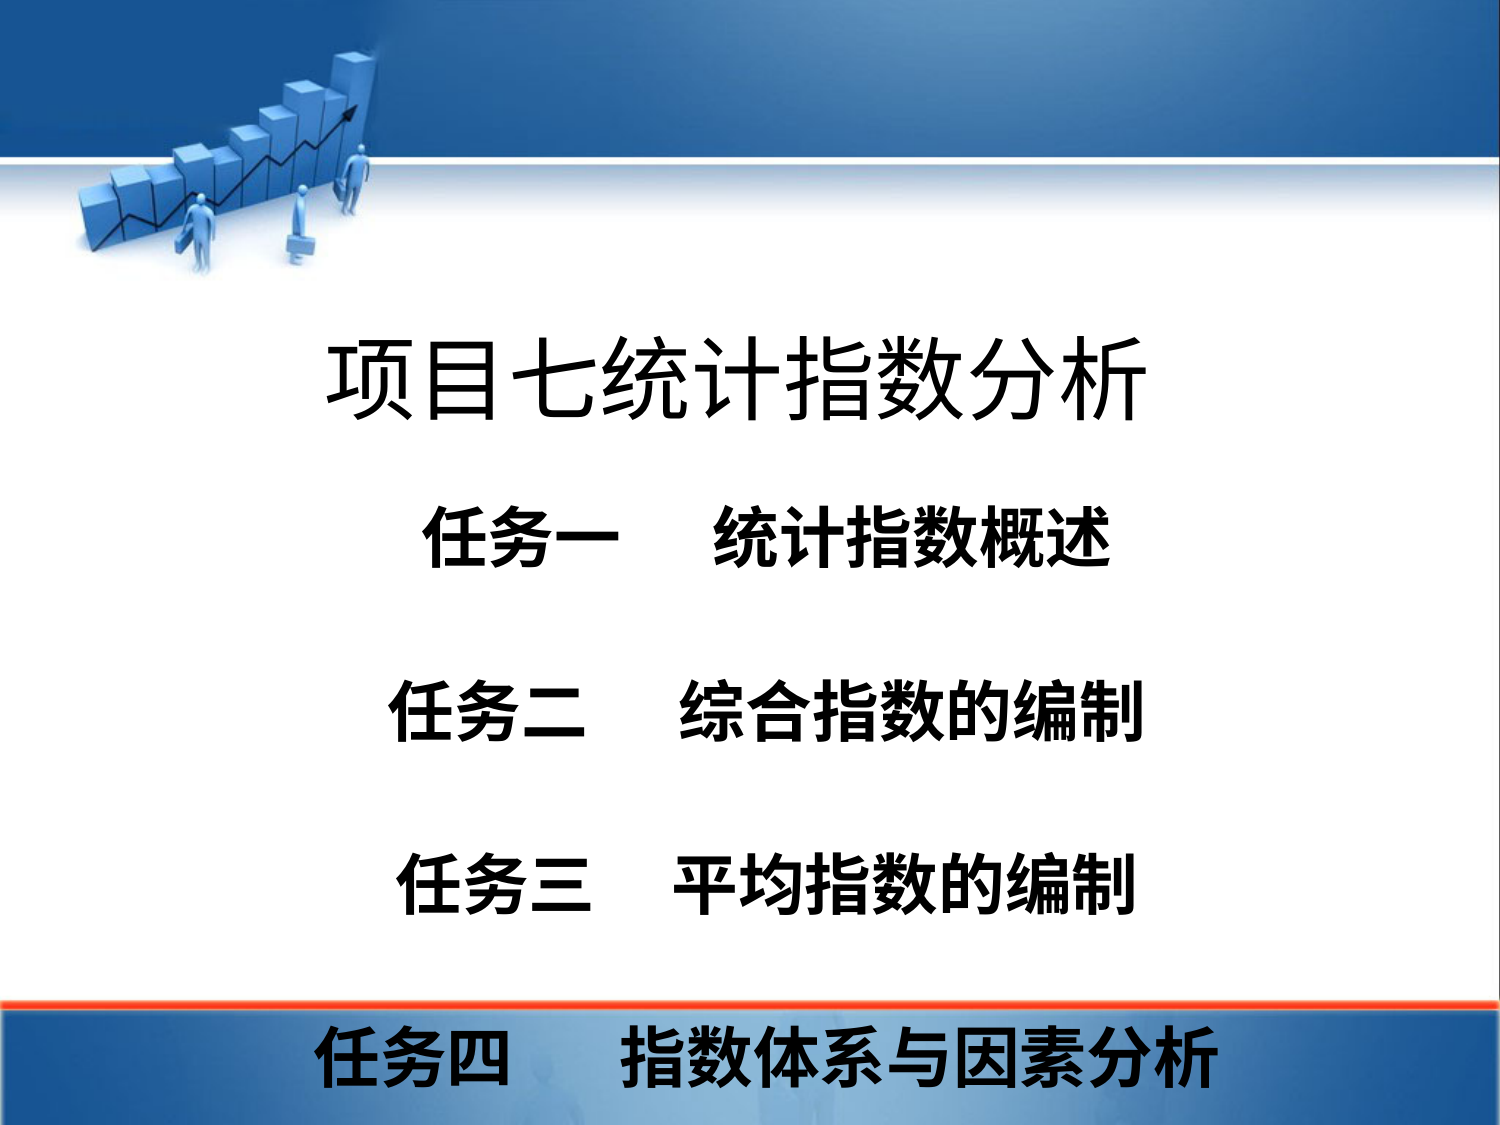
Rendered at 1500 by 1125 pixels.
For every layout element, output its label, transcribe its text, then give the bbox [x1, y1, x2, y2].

picture [0, 0, 1500, 1125]
title 项目七统计指数分析 [100, 314, 1376, 556]
subtitle 任务一 统计指数概述 任务二 综合指数的编制 任务三 平均指数的编制 任务四 指数体系与因素分析 任务五 几种常用的统计指数 [241, 408, 1293, 977]
